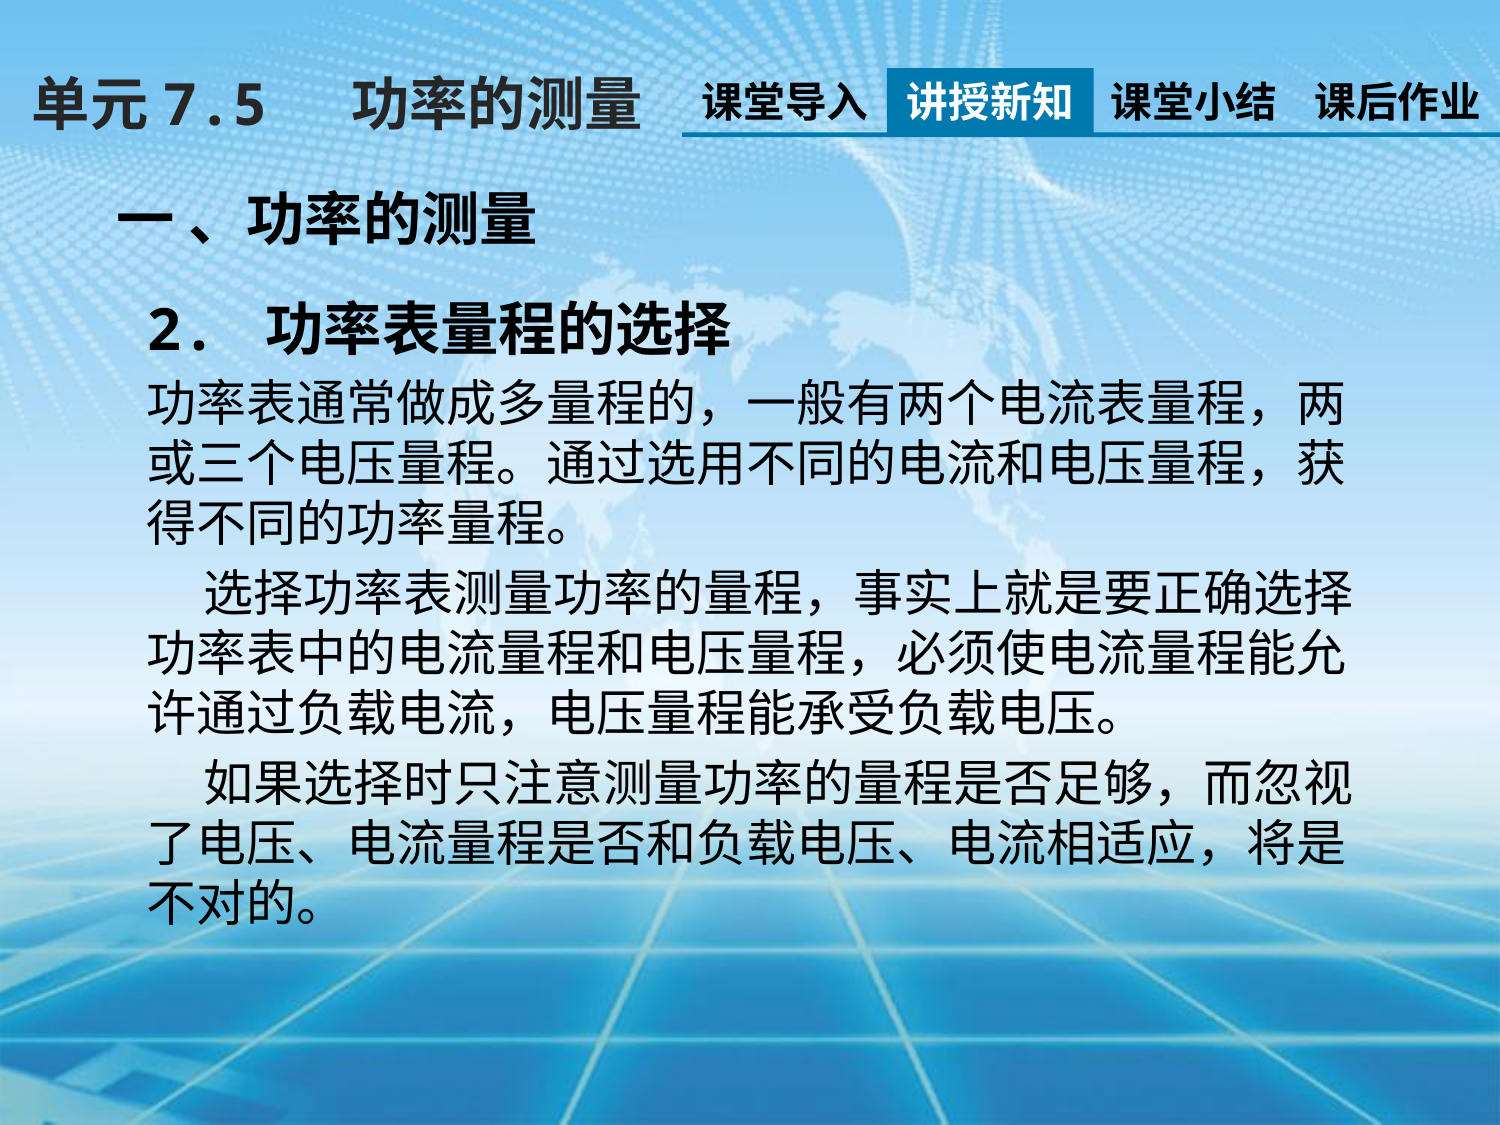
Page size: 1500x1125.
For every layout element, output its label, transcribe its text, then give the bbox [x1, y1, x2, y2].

picture [0, 0, 1500, 1125]
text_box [16, 59, 1500, 146]
text_box 2. 功率表量程的选择 功率表通常做成多量程的，一般有两个电流表量程，两或三个电压量程。通过选用不同的电流和电压量程，获得不同的功率量程。 选择功率表测量功率的量程，事实上就是要正确选择功率表中的电流量程和电压量程，必须使电流量程能允许通过负载电流，电压量程能承受负载电压。 如果选择时只注意测量功率的量程是否足够，而忽视了电压、电流量程是否和负载电压、电流相适应，将是不对的。 [131, 284, 1398, 948]
text_box 一 、功率的测量 [101, 171, 1037, 263]
